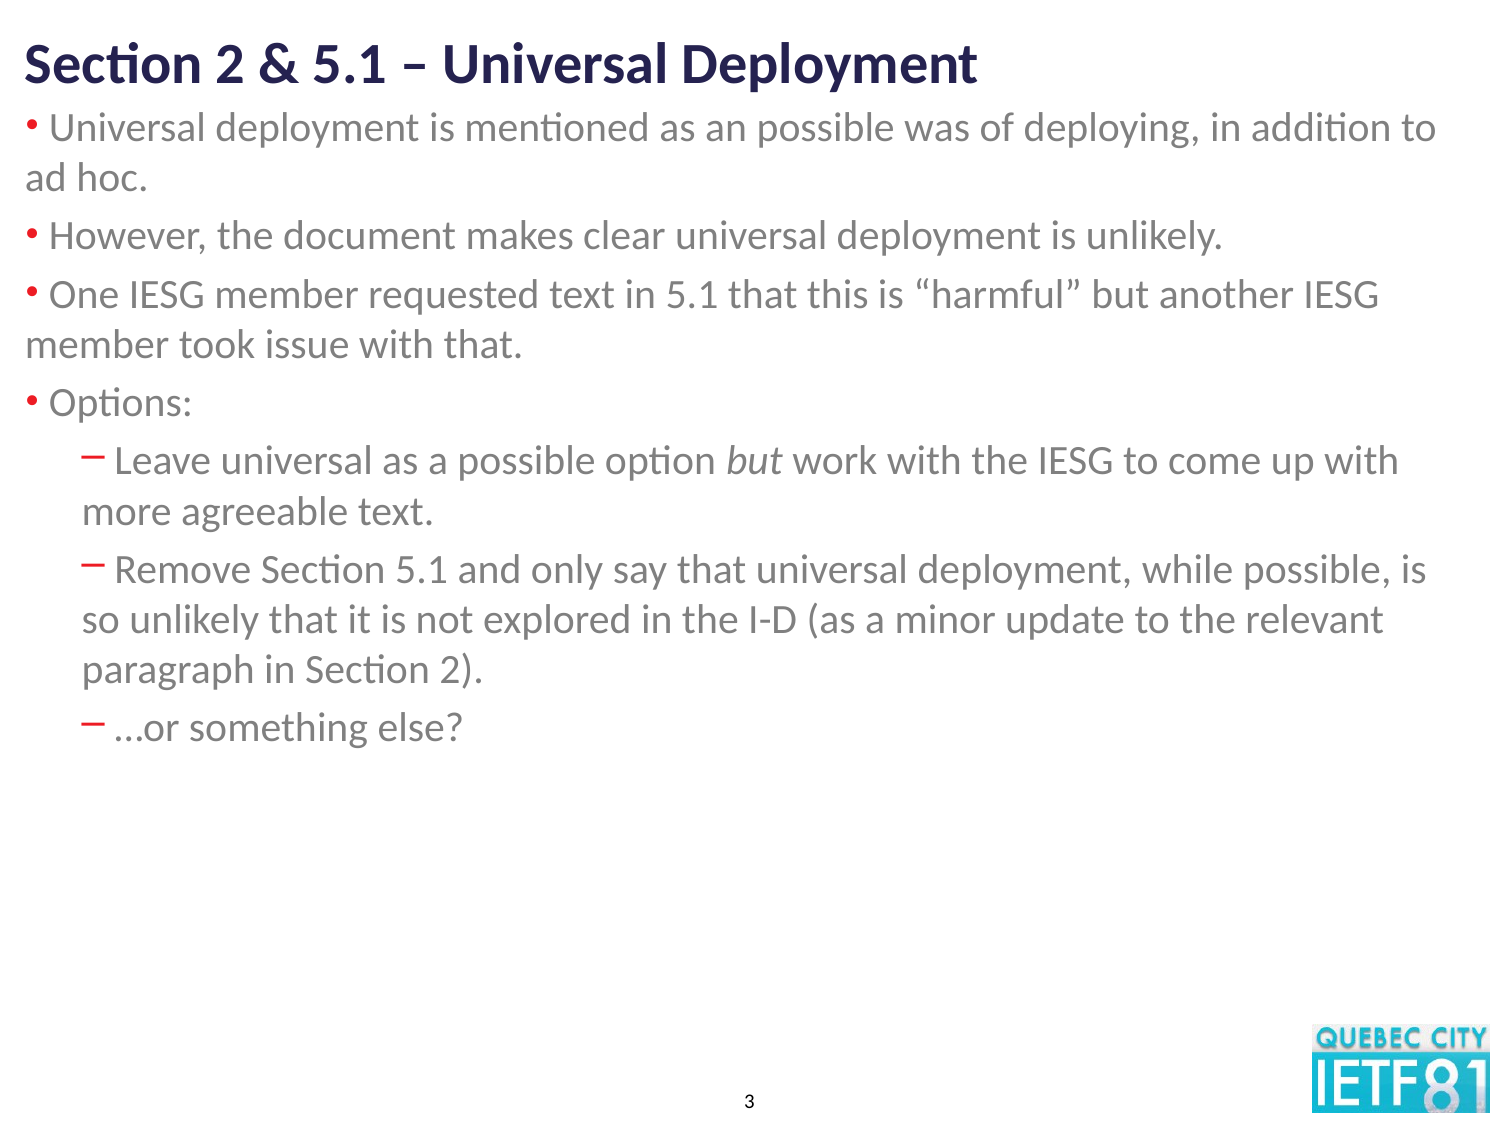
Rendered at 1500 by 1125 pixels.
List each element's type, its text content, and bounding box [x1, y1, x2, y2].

list Universal deployment is mentioned as an possible was of deploying, in addition to ad hoc. However, the document makes clear universal deployment is unlikely. One IESG member requested text in 5.1 that this is “harmful” but another IESG member took issue with that. Options: Leave universal as a possible option but work with the IESG to come up with more agreeable text. Remove Section 5.1 and only say that universal deployment, while possible, is so unlikely that it is not explored in the I-D (as a minor update to the relevant paragraph in Section 2). …or something else? [24, 99, 1476, 1051]
title Section 2 & 5.1 – Universal Deployment [24, 24, 1476, 99]
picture [1312, 1024, 1490, 1113]
slide_number 3 [724, 1087, 774, 1125]
